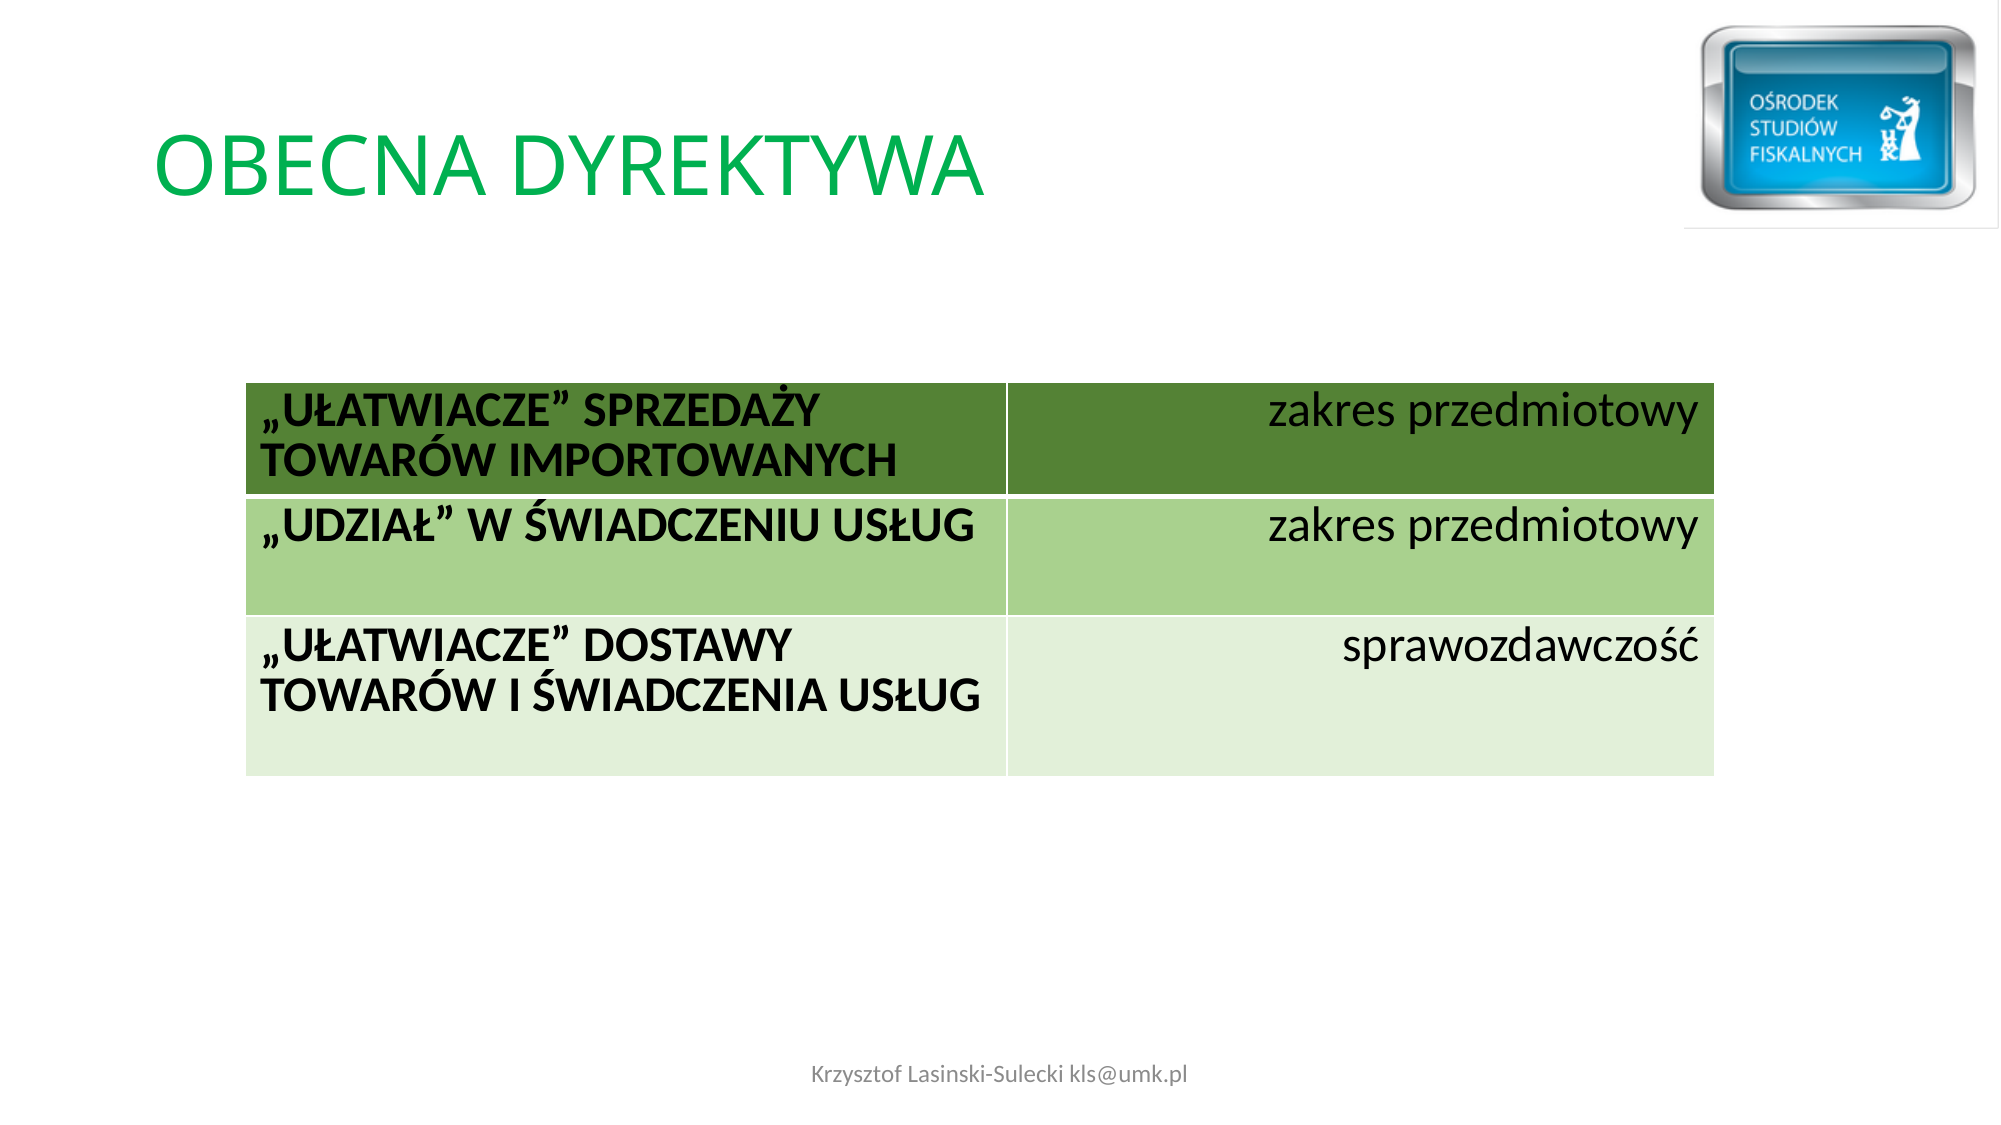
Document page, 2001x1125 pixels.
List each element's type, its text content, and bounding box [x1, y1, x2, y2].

table_cell sprawozdawczość [1008, 617, 1714, 776]
list [137, 299, 1863, 1014]
table_cell „UDZIAŁ” W ŚWIADCZENIU USŁUG [246, 499, 1006, 615]
table_header zakres przedmiotowy [1008, 383, 1714, 494]
table_cell zakres przedmiotowy [1008, 499, 1714, 615]
footer Krzysztof Lasinski-Sulecki kls@umk.pl [662, 1042, 1338, 1103]
picture [1684, 0, 2000, 230]
table_header „UŁATWIACZE” SPRZEDAŻY TOWARÓW IMPORTOWANYCH [246, 383, 1006, 494]
table_cell „UŁATWIACZE” DOSTAWY TOWARÓW I ŚWIADCZENIA USŁUG [246, 617, 1006, 776]
title OBECNA DYREKTYWA [137, 59, 1863, 278]
